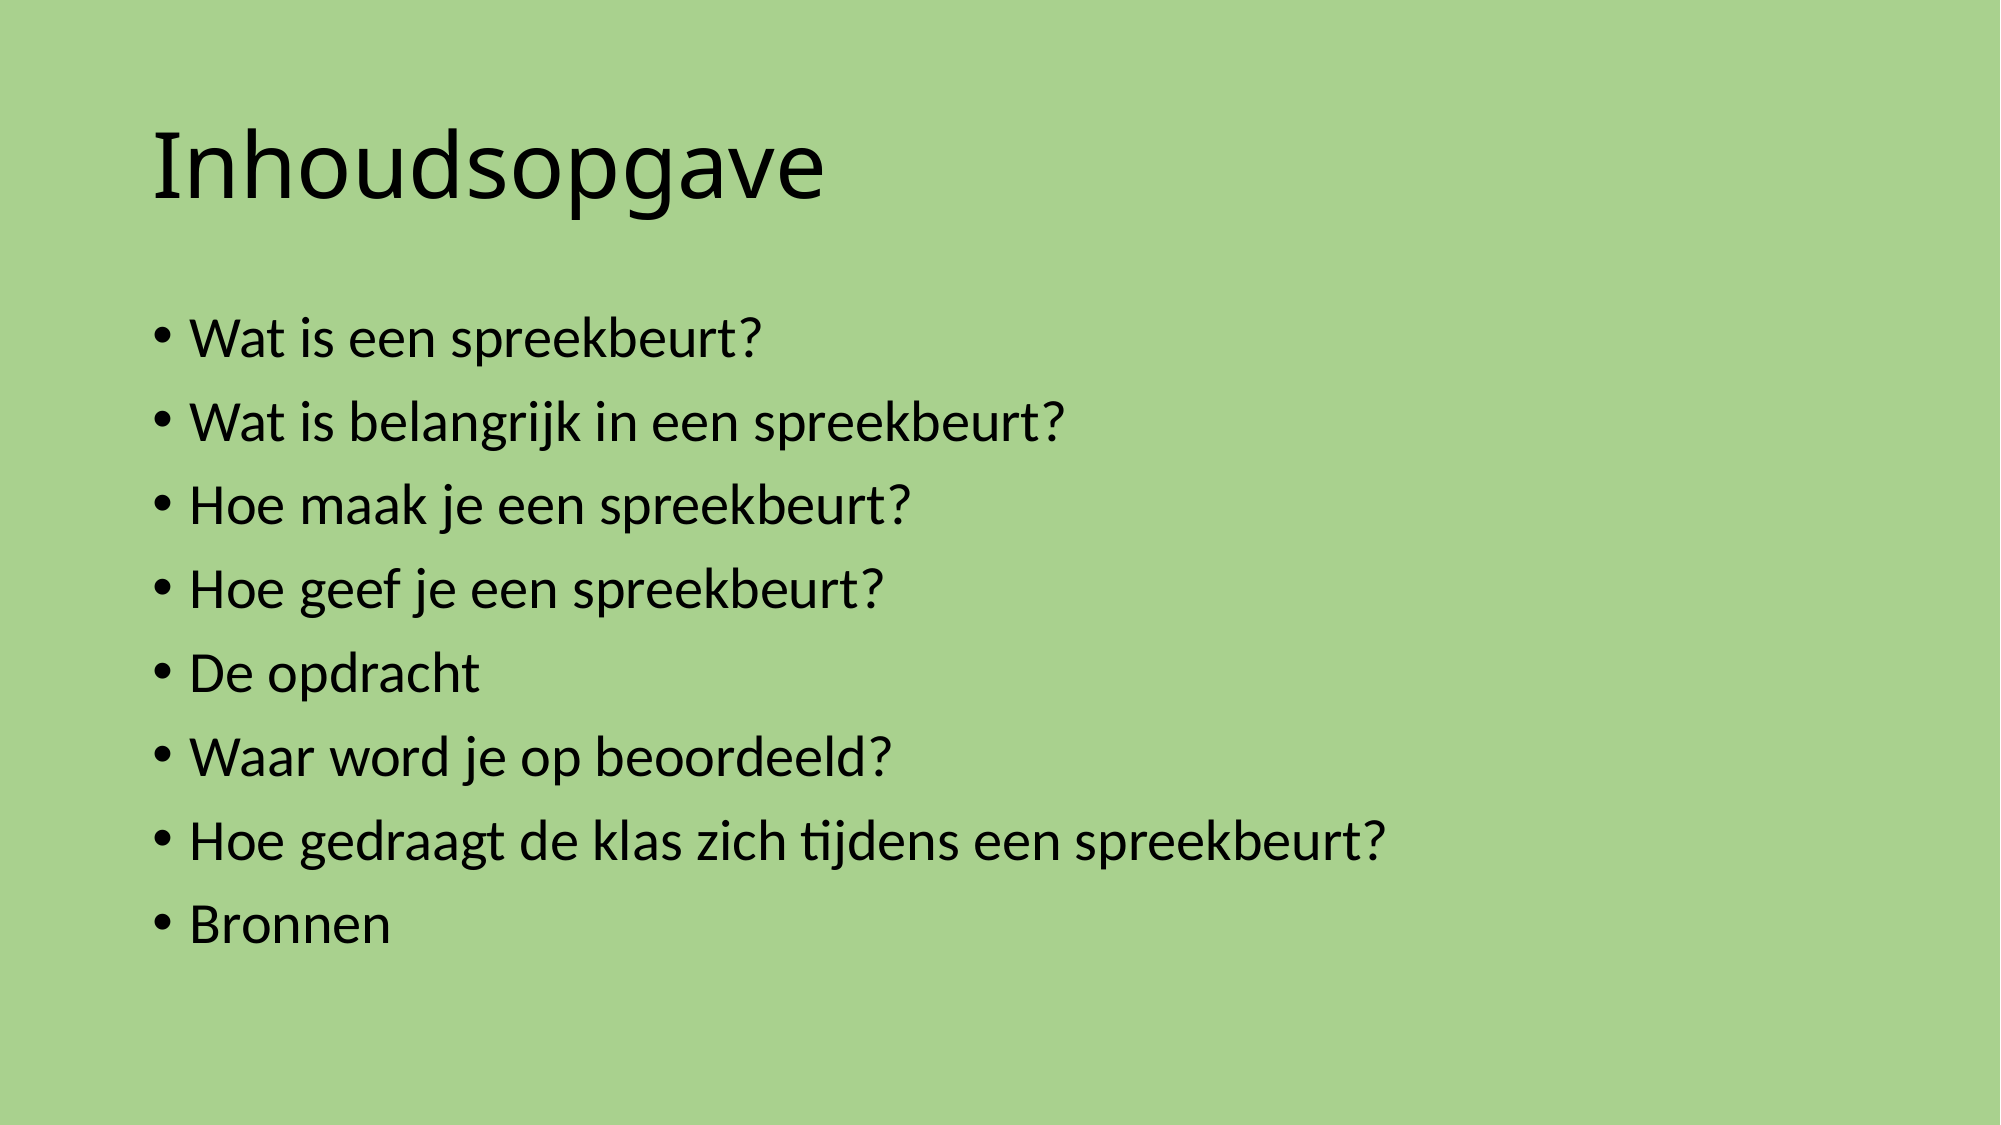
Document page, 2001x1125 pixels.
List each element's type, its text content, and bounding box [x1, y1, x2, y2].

title Inhoudsopgave [137, 59, 1863, 278]
list Wat is een spreekbeurt? Wat is belangrijk in een spreekbeurt? Hoe maak je een spreekbeurt? Hoe geef je een spreekbeurt? De opdracht Waar word je op beoordeeld? Hoe gedraagt de klas zich tijdens een spreekbeurt? Bronnen [137, 299, 1863, 1014]
